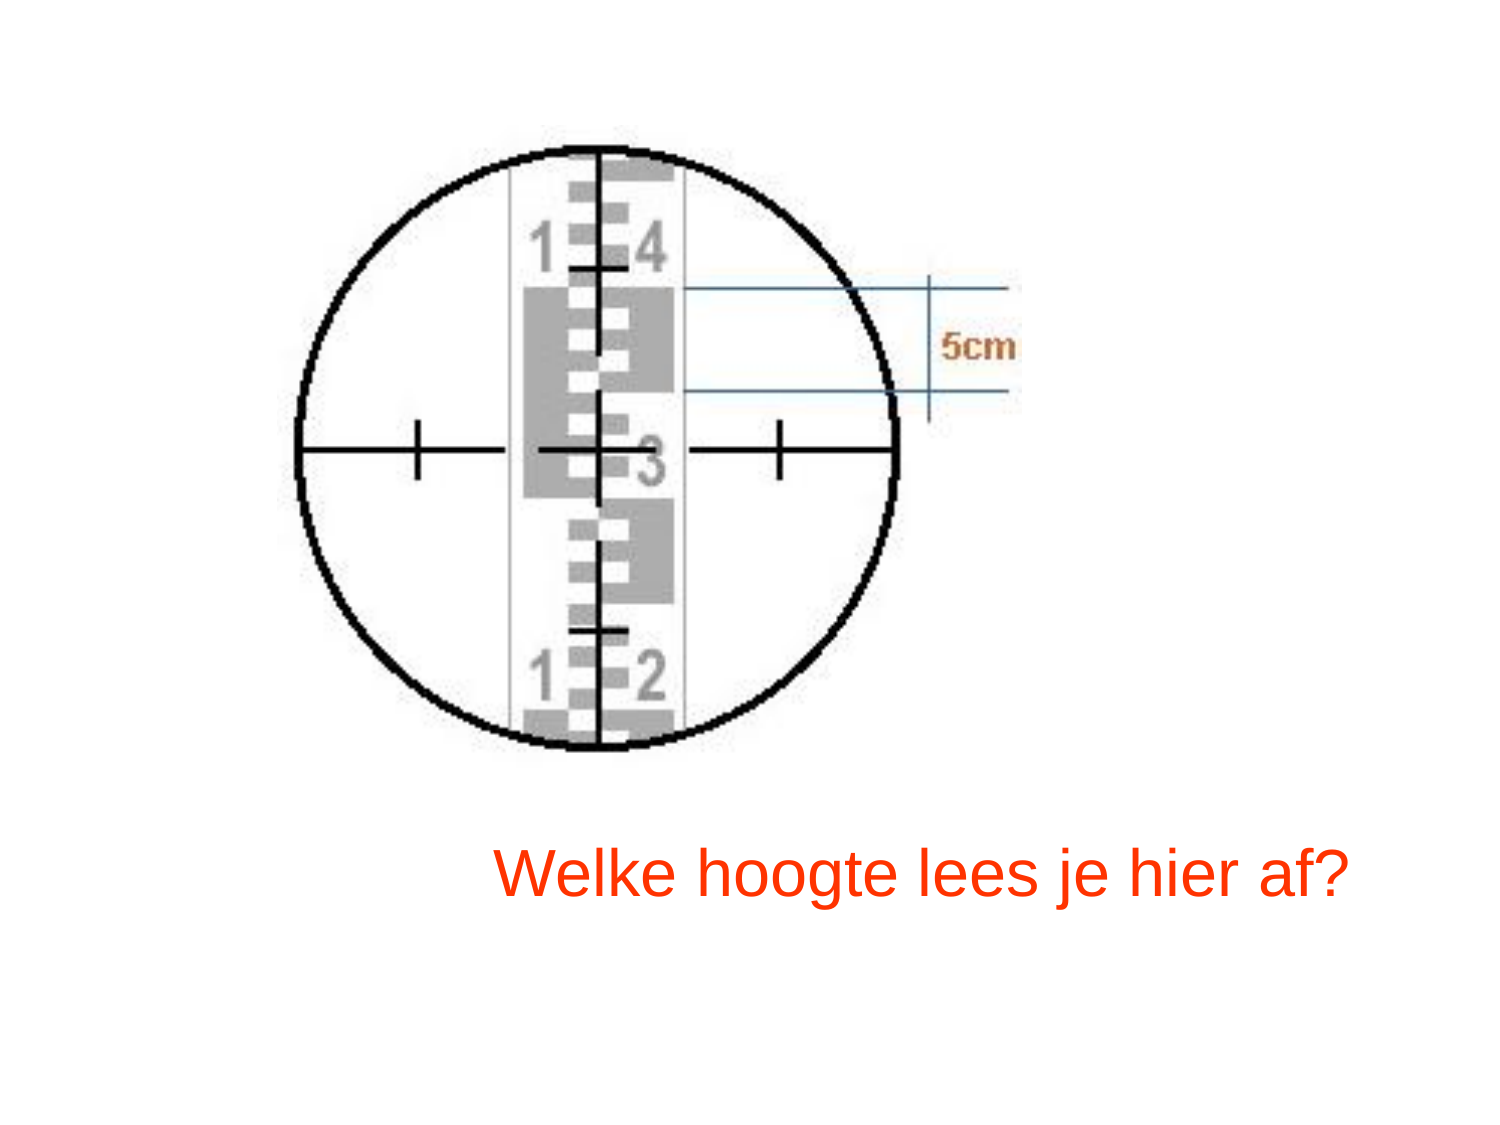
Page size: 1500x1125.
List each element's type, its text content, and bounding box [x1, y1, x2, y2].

picture [277, 125, 1022, 771]
text_box Welke hoogte lees je hier af? [478, 822, 1367, 918]
